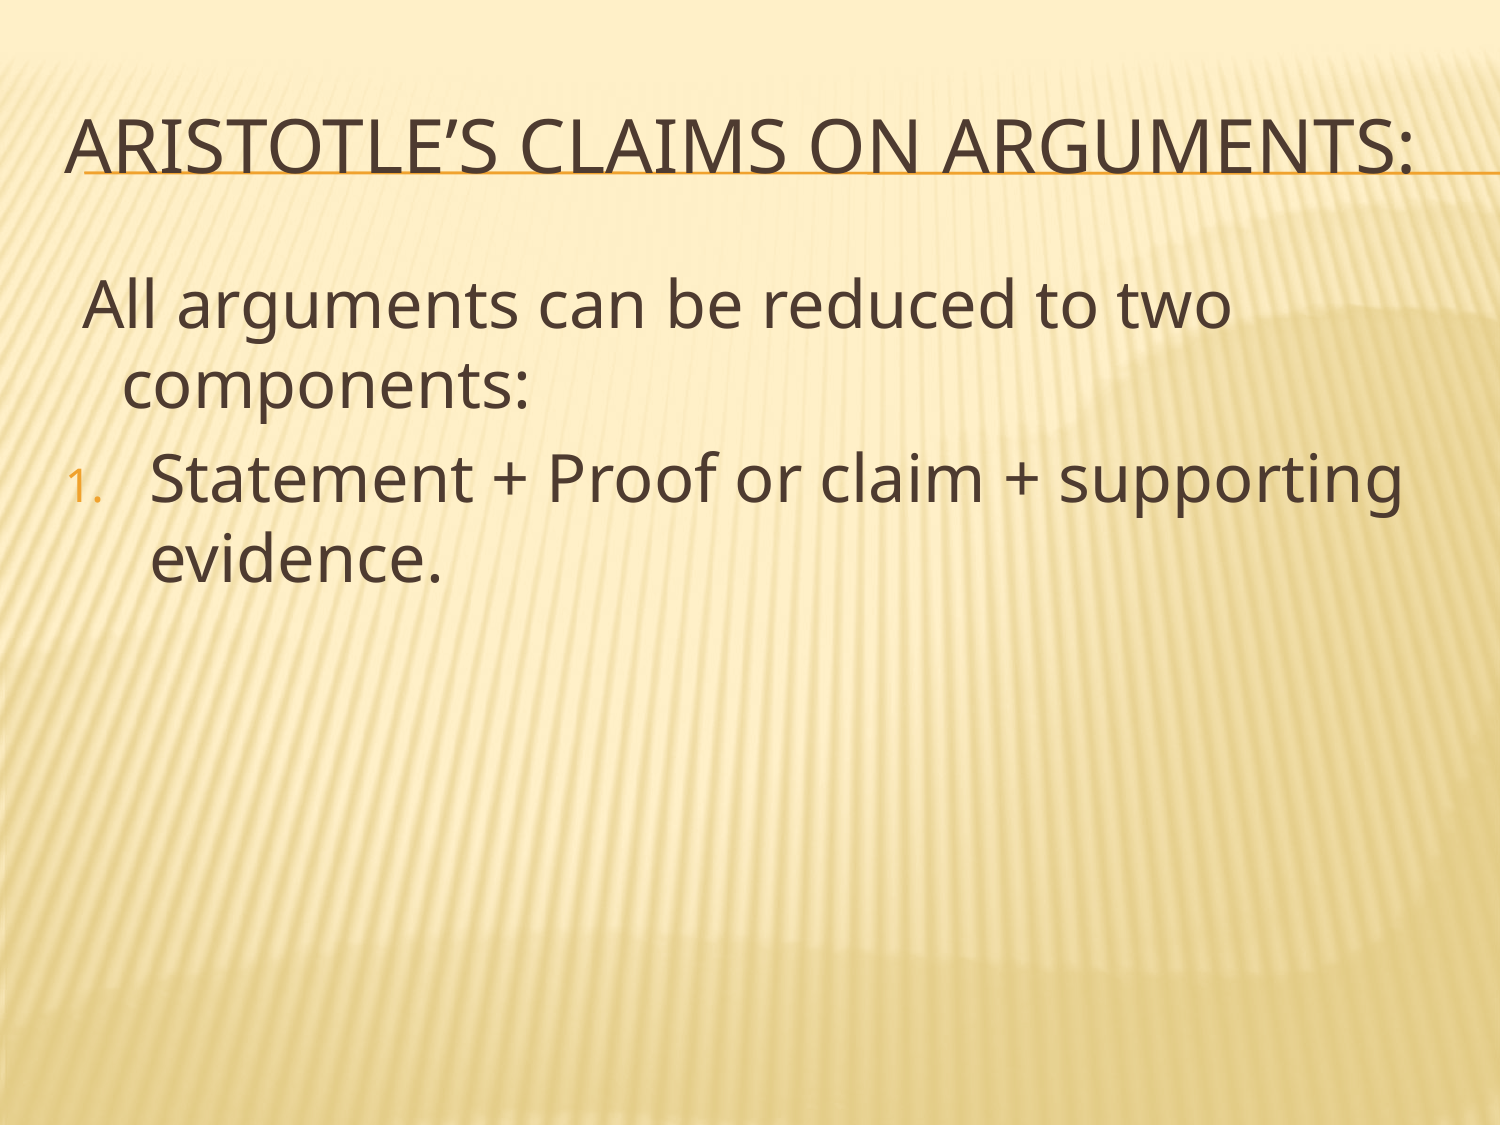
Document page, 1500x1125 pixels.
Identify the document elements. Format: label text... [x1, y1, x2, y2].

list All arguments can be reduced to two components: Statement + Proof or claim + supporting evidence. [50, 254, 1475, 998]
title Aristotle’s claims on arguments: [50, 75, 1475, 213]
